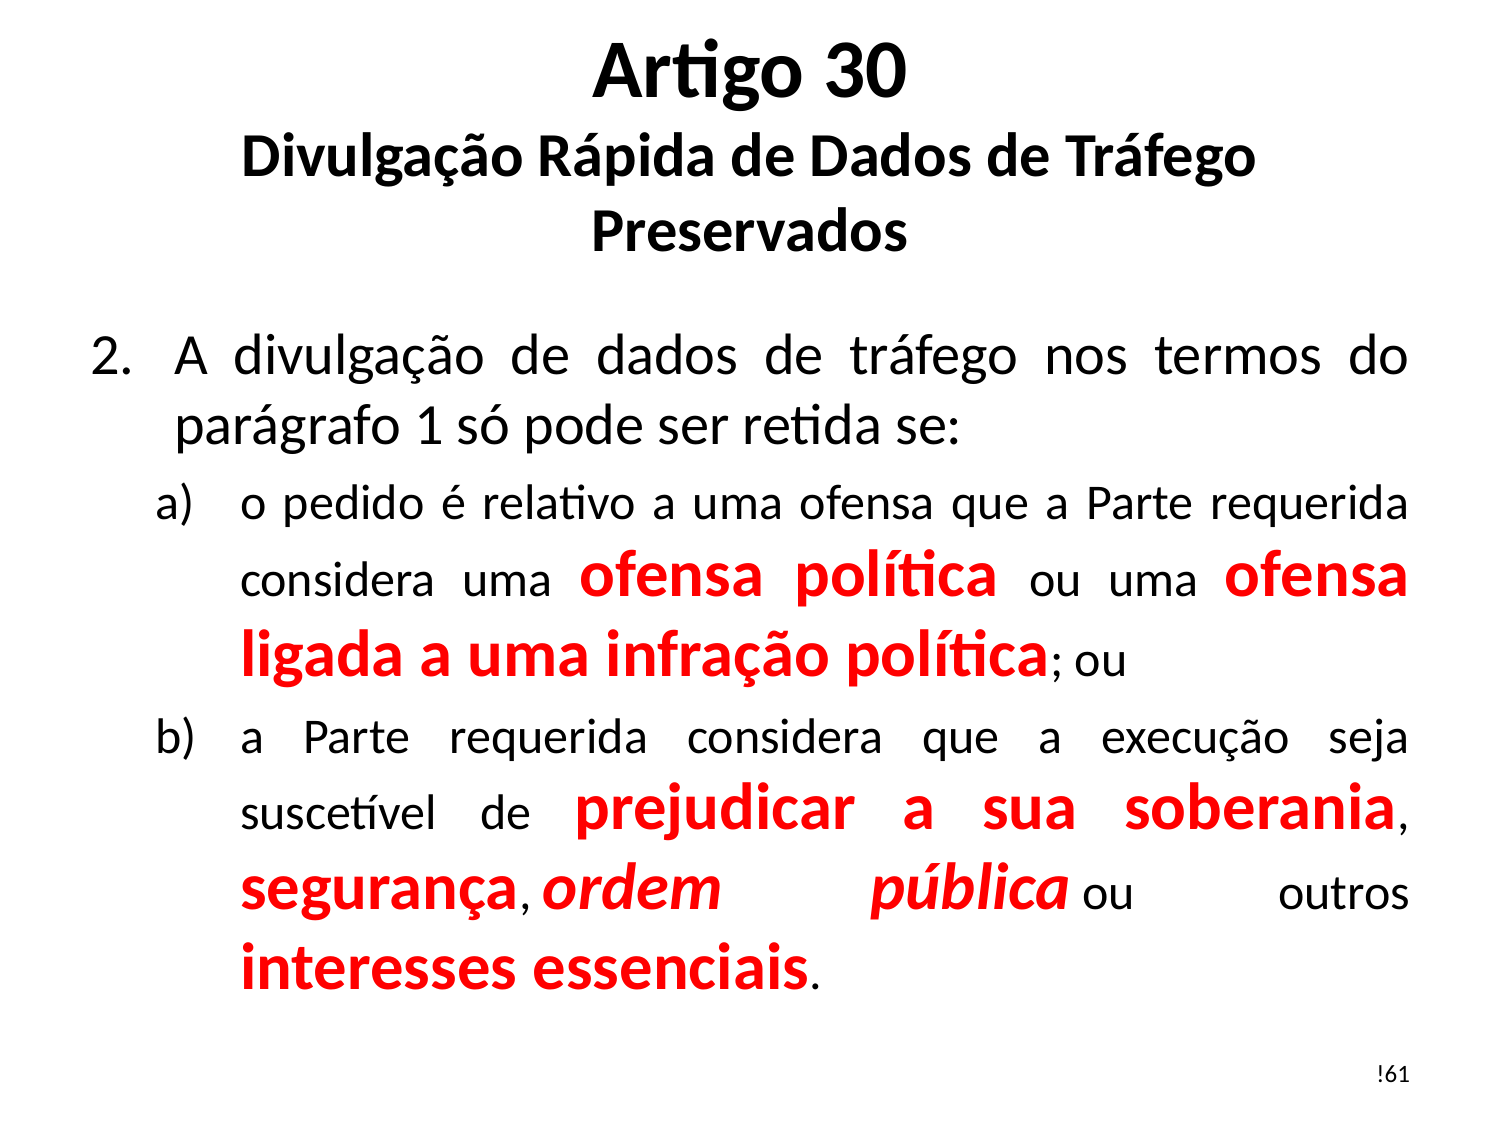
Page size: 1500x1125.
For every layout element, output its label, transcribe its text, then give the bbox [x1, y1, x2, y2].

title Artigo 30 Divulgação Rápida de Dados de Tráfego Preservados [75, 45, 1425, 233]
slide_number !61 [1074, 1042, 1425, 1103]
list A divulgação de dados de tráfego nos termos do parágrafo 1 só pode ser retida se: o pedido é relativo a uma ofensa que a Parte requerida considera uma ofensa política ou uma ofensa ligada a uma infração política; ou a Parte requerida considera que a execução seja suscetível de prejudicar a sua soberania, segurança, ordem pública ou outros interesses essenciais. [75, 308, 1425, 1005]
